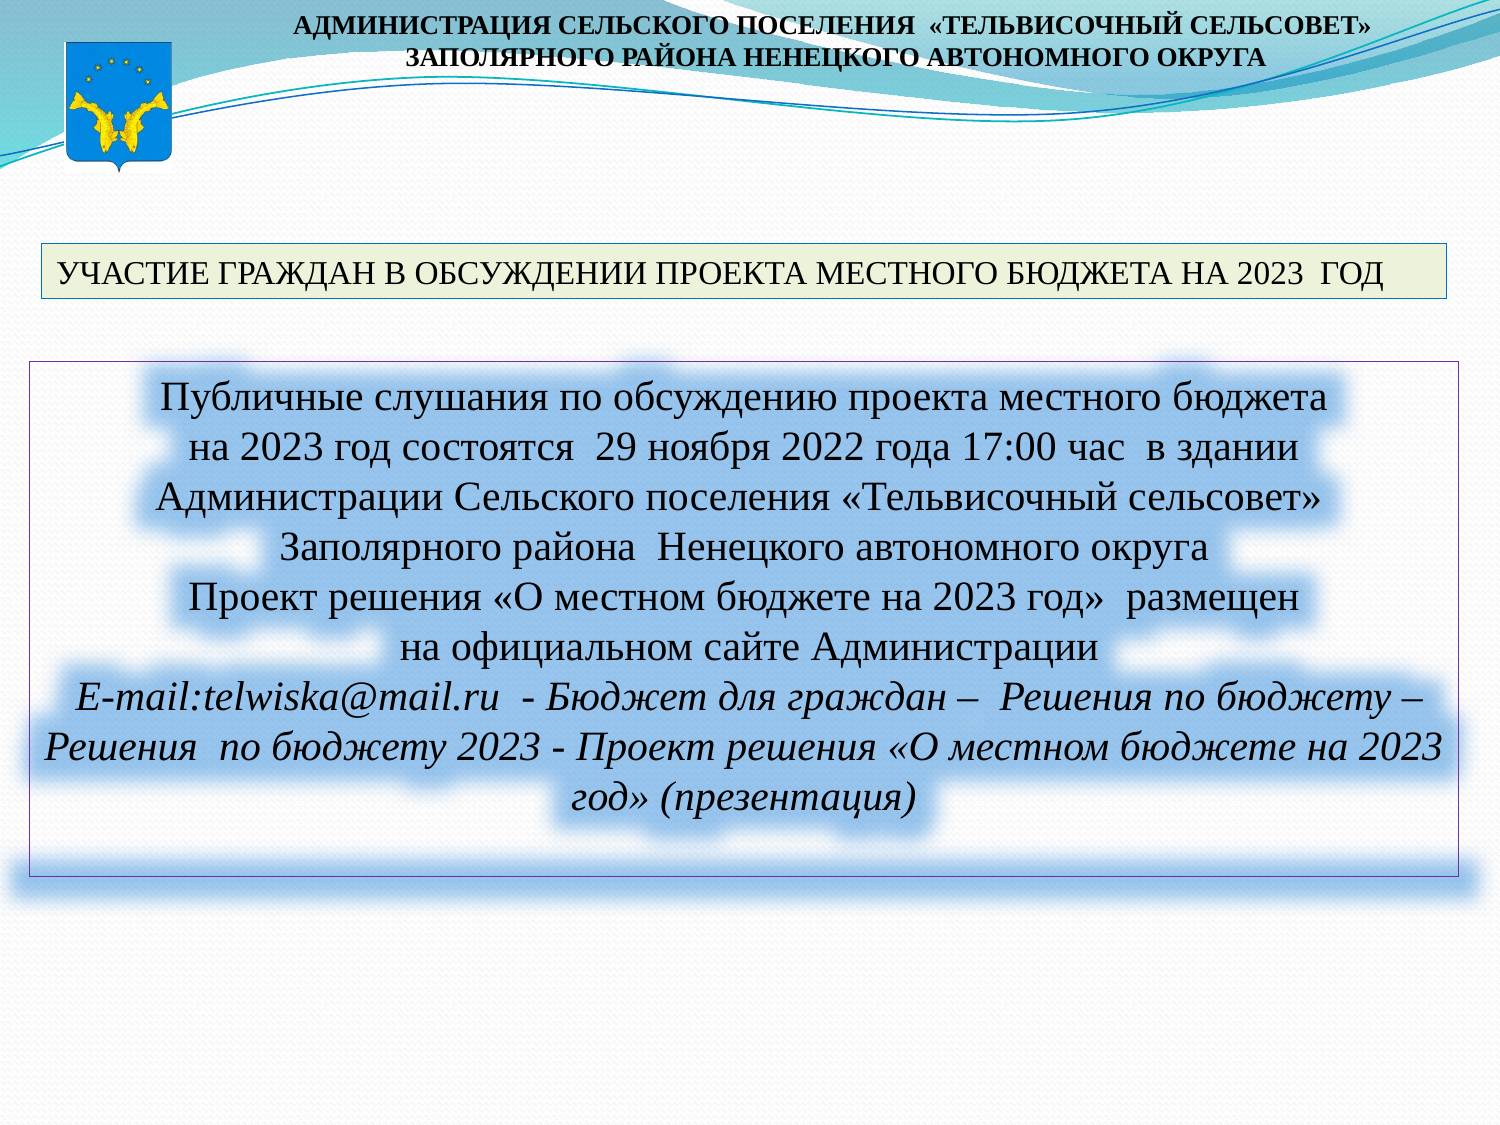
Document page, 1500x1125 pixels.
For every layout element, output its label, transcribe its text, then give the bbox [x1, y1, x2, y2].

text_box АДМИНИСТРАЦИЯ СЕЛЬСКОГО ПОСЕЛЕНИЯ «ТЕЛЬВИСОЧНЫЙ СЕЛЬСОВЕТ» ЗАПОЛЯРНОГО РАЙОНА НЕНЕЦКОГО АВТОНОМНОГО ОКРУГА [171, 0, 1500, 80]
picture [64, 42, 172, 173]
text_box УЧАСТИЕ ГРАЖДАН В ОБСУЖДЕНИИ ПРОЕКТА МЕСТНОГО БЮДЖЕТА НА 2023 ГОД [41, 243, 1447, 299]
text_box Публичные слушания по обсуждению проекта местного бюджета на 2023 год состоятся 29 ноября 2022 года 17:00 час в здании Администрации Сельского поселения «Тельвисочный сельсовет» Заполярного района Ненецкого автономного округа Проект решения «О местном бюджете на 2023 год» размещен на официальном сайте Администрации E-mail:telwiska@mail.ru - Бюджет для граждан – Решения по бюджету – Решения по бюджету 2023 - Проект решения «О местном бюджете на 2023 год» (презентация) [29, 361, 1459, 877]
